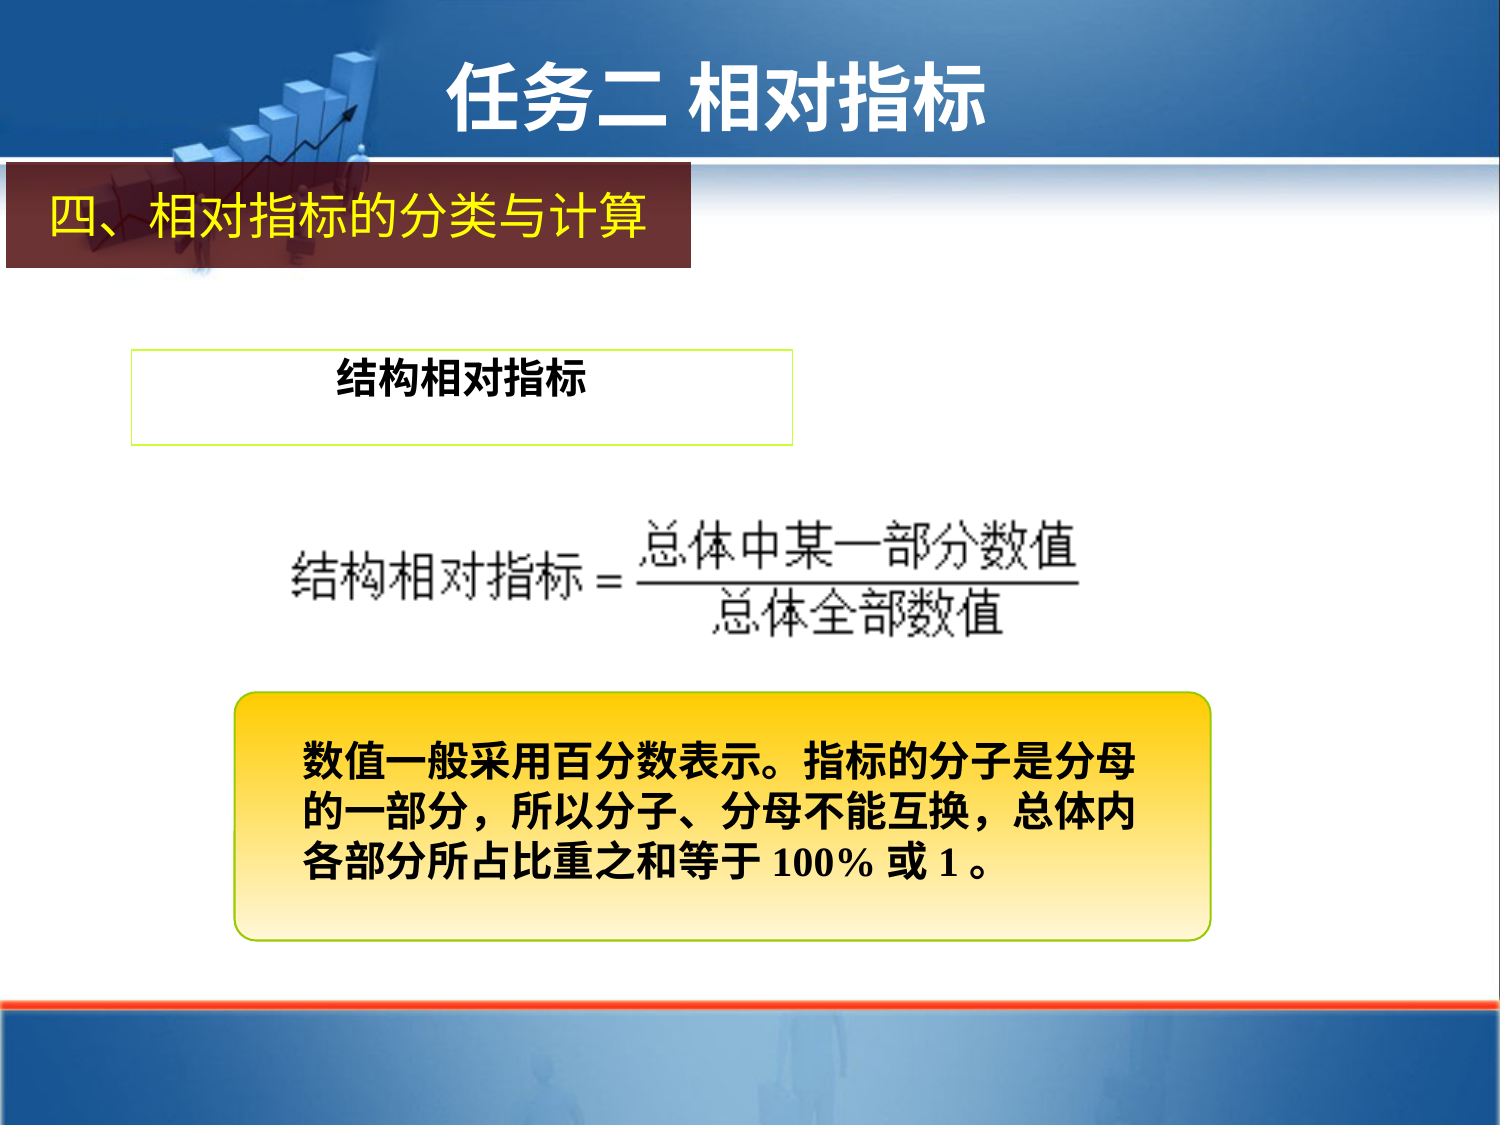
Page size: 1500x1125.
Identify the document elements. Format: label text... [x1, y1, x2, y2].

text_box 结构相对指标 [131, 350, 793, 445]
text_box 四、相对指标的分类与计算 [6, 162, 691, 268]
picture [0, 0, 1500, 1125]
text_box 数值一般采用百分数表示。指标的分子是分母的一部分，所以分子、分母不能互换，总体内各部分所占比重之和等于100%或1。 [287, 727, 1176, 893]
text_box [234, 692, 1211, 941]
text_box 任务二 相对指标 [395, 42, 1500, 148]
